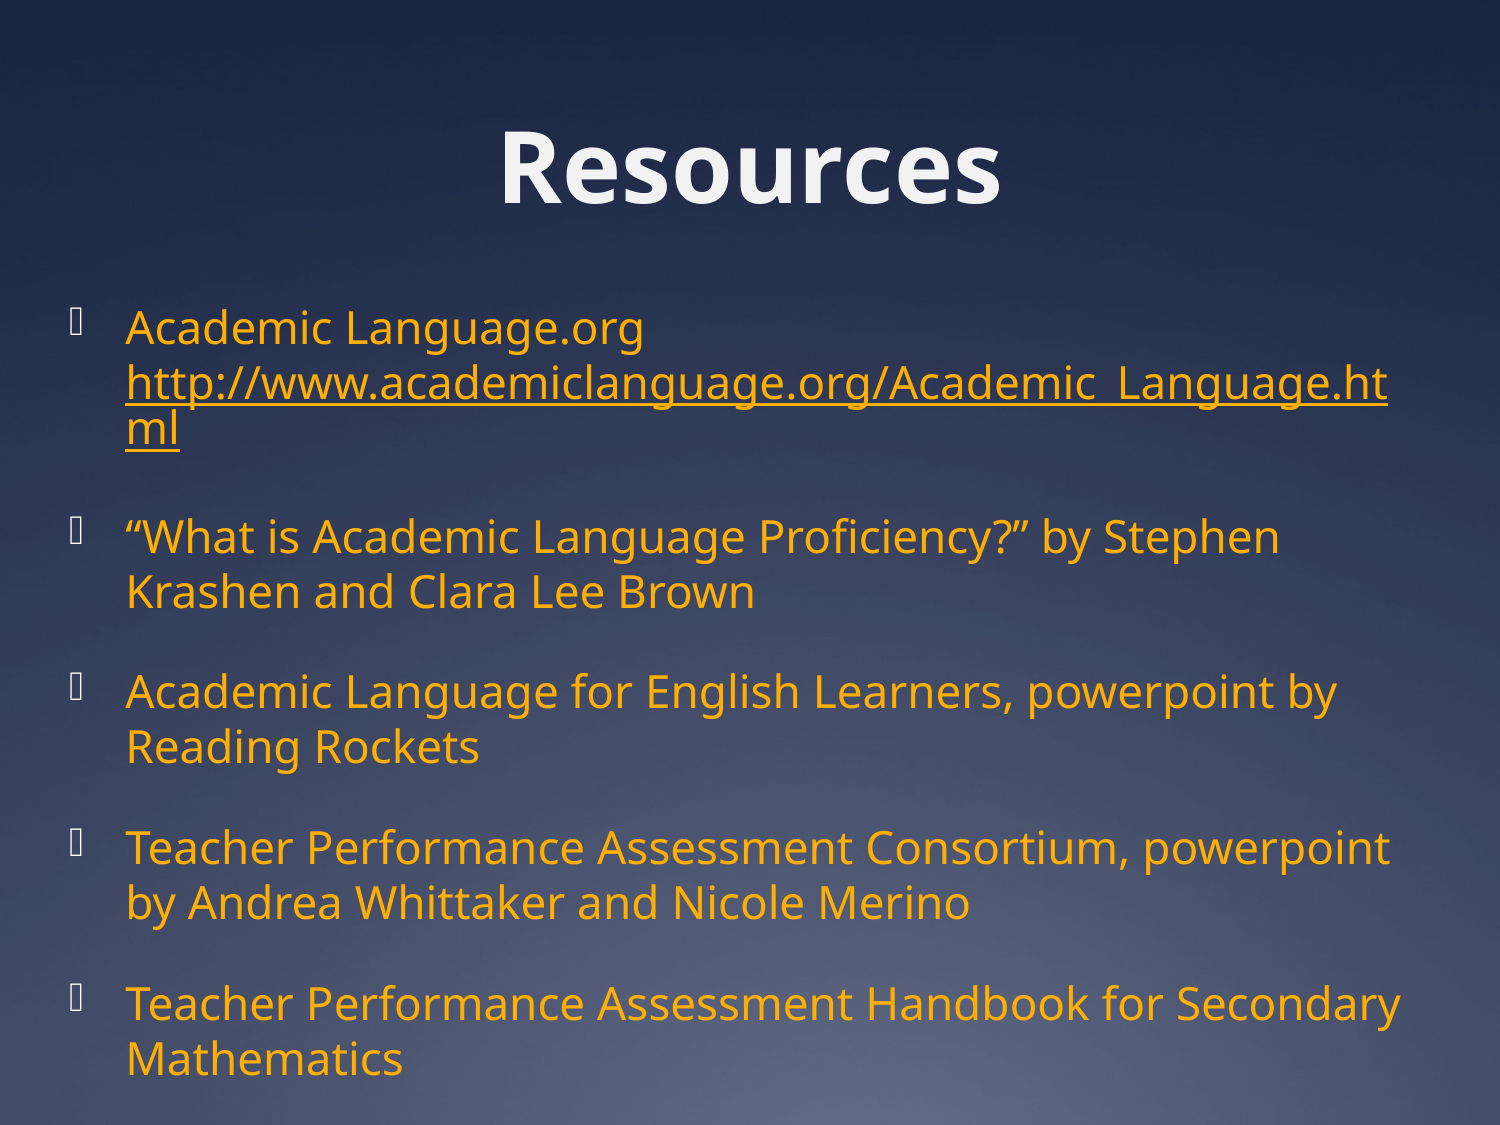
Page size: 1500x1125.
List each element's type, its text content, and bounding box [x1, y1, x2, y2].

title Resources [100, 95, 1400, 225]
list Academic Language.org http://www.academiclanguage.org/Academic_Language.html “What is Academic Language Proficiency?” by Stephen Krashen and Clara Lee Brown Academic Language for English Learners, powerpoint by Reading Rockets Teacher Performance Assessment Consortium, powerpoint by Andrea Whittaker and Nicole Merino Teacher Performance Assessment Handbook for Secondary Mathematics [54, 291, 1439, 1059]
